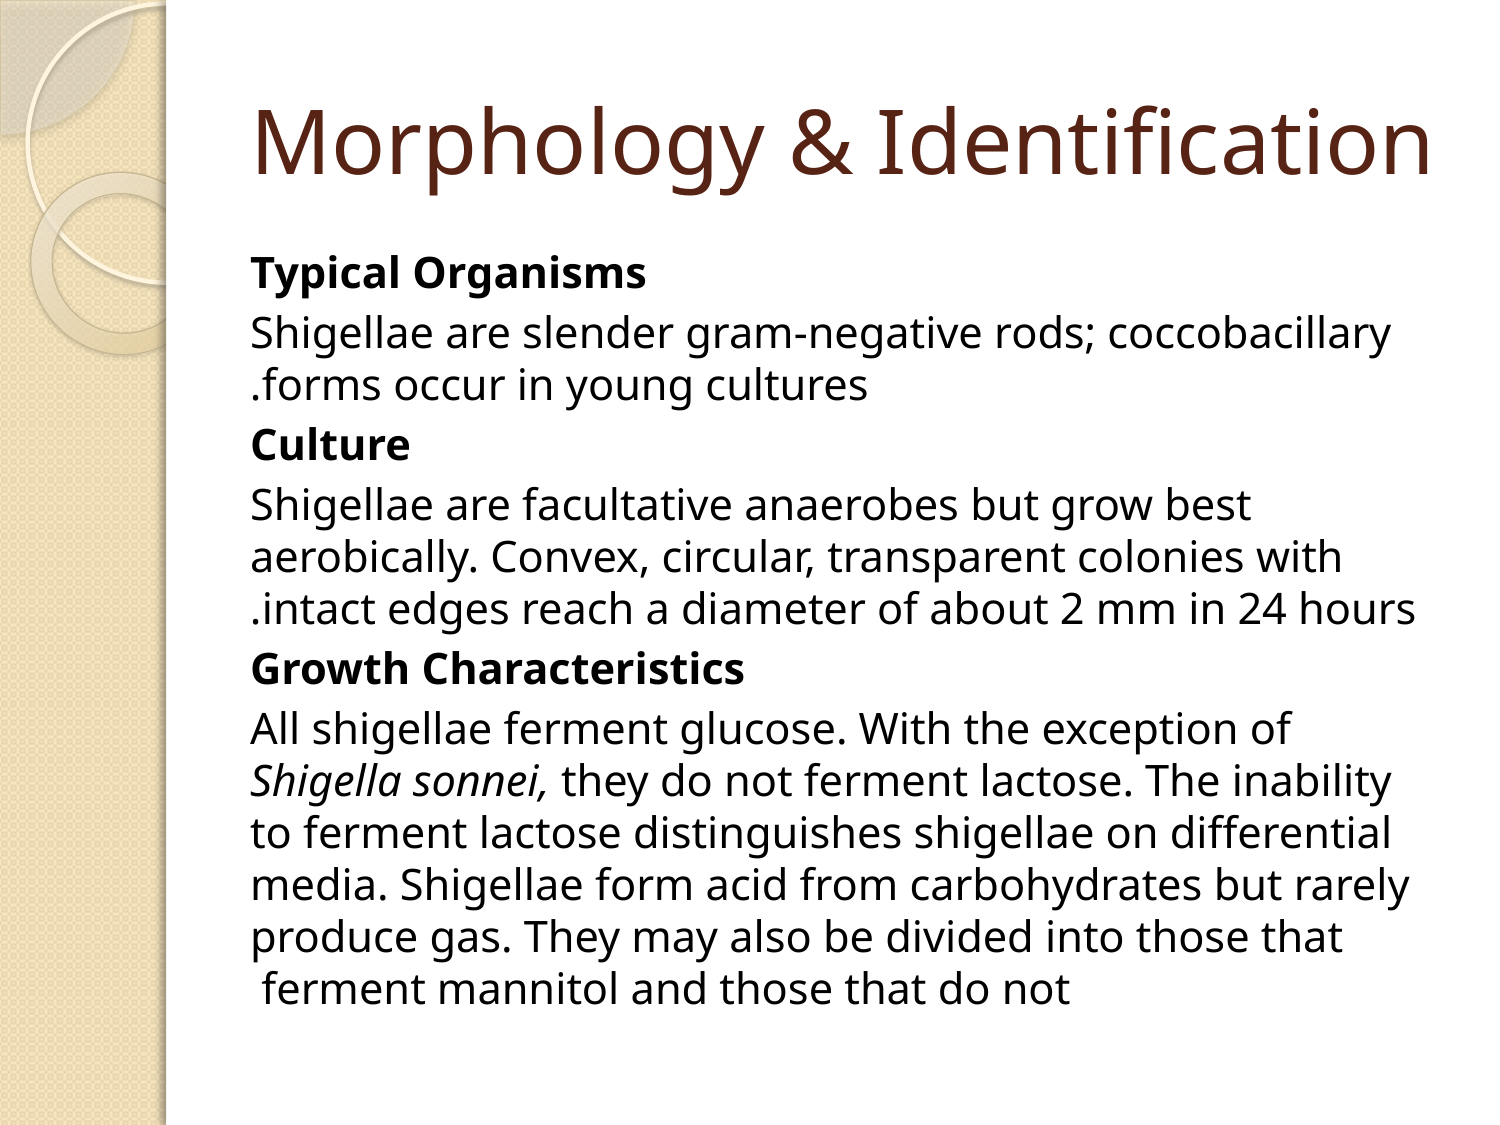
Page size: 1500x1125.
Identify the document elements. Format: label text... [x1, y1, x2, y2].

title Morphology & Identification [235, 45, 1466, 233]
list Typical Organisms Shigellae are slender gram-negative rods; coccobacillary forms occur in young cultures. Culture Shigellae are facultative anaerobes but grow best aerobically. Convex, circular, transparent colonies with intact edges reach a diameter of about 2 mm in 24 hours. Growth Characteristics All shigellae ferment glucose. With the exception of Shigella sonnei, they do not ferment lactose. The inability to ferment lactose distinguishes shigellae on differential media. Shigellae form acid from carbohydrates but rarely produce gas. They may also be divided into those that ferment mannitol and those that do not [235, 237, 1466, 1025]
